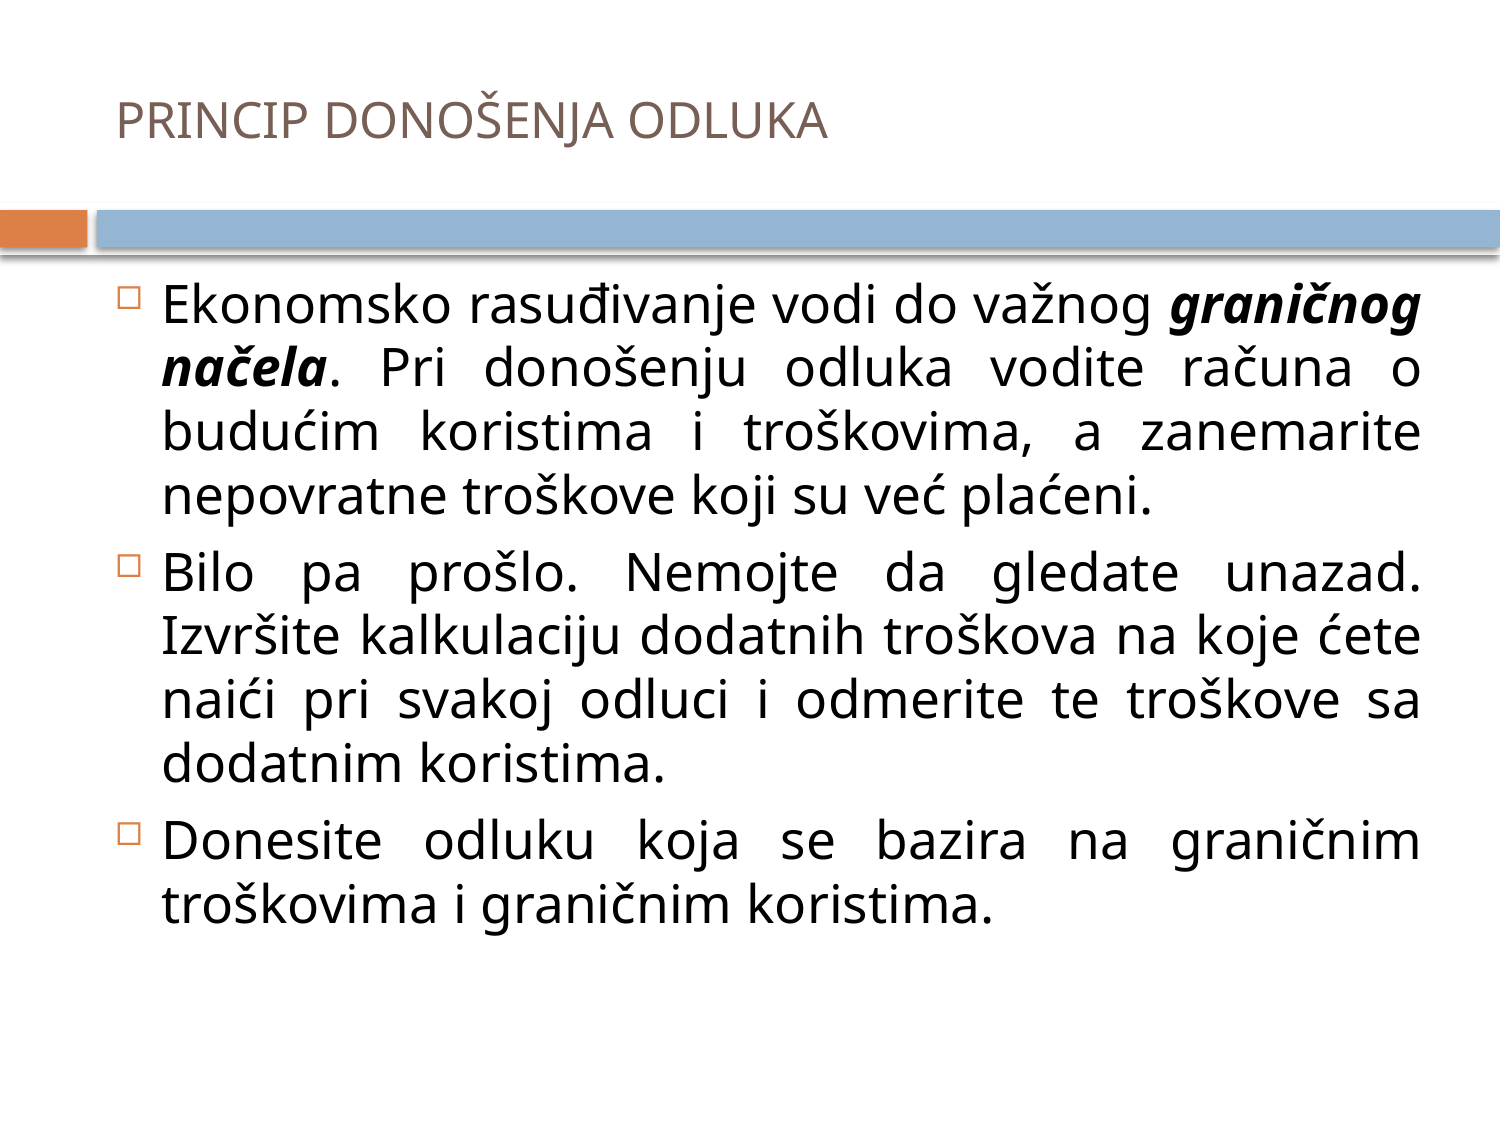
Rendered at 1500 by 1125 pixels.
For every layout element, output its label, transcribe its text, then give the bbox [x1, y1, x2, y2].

list Ekonomsko rasuđivanje vodi do važnog graničnog načela. Pri donošenju odluka vodite računa o budućim koristima i troškovima, a zanemarite nepovratne troškove koji su već plaćeni. Bilo pa prošlo. Nemojte da gledate unazad. Izvršite kalkulaciju dodatnih troškova na koje ćete naići pri svakoj odluci i odmerite te troškove sa dodatnim koristima. Donesite odluku koja se bazira na graničnim troškovima i graničnim koristima. [100, 262, 1438, 1000]
title PRINCIP DONOŠENJA ODLUKA [100, 37, 1438, 200]
